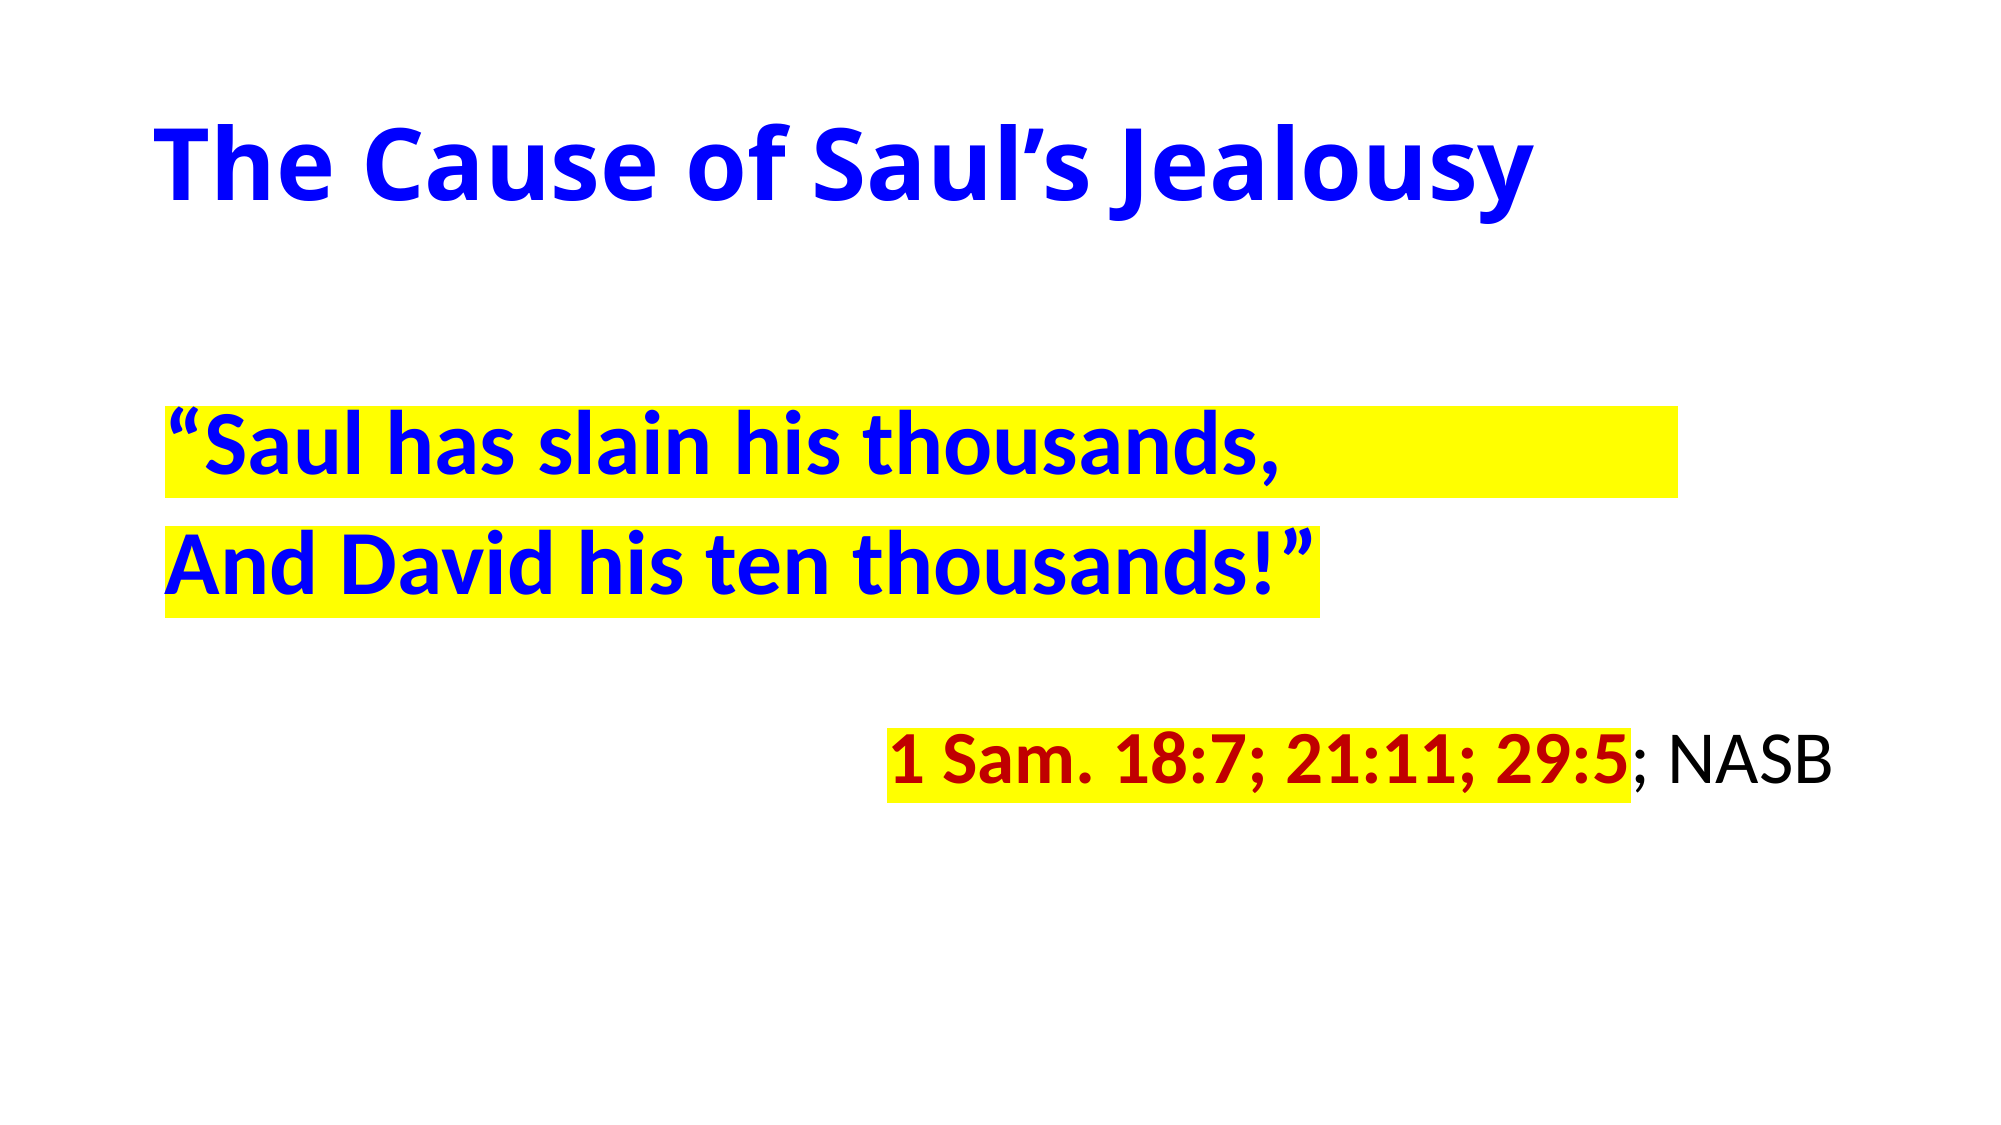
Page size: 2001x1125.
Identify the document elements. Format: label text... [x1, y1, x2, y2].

list “Saul has slain his thousands, And David his ten thousands!” 1 Sam. 18:7; 21:11; 29:5; NASB [149, 388, 1850, 950]
title The Cause of Saul’s Jealousy [137, 59, 1863, 278]
